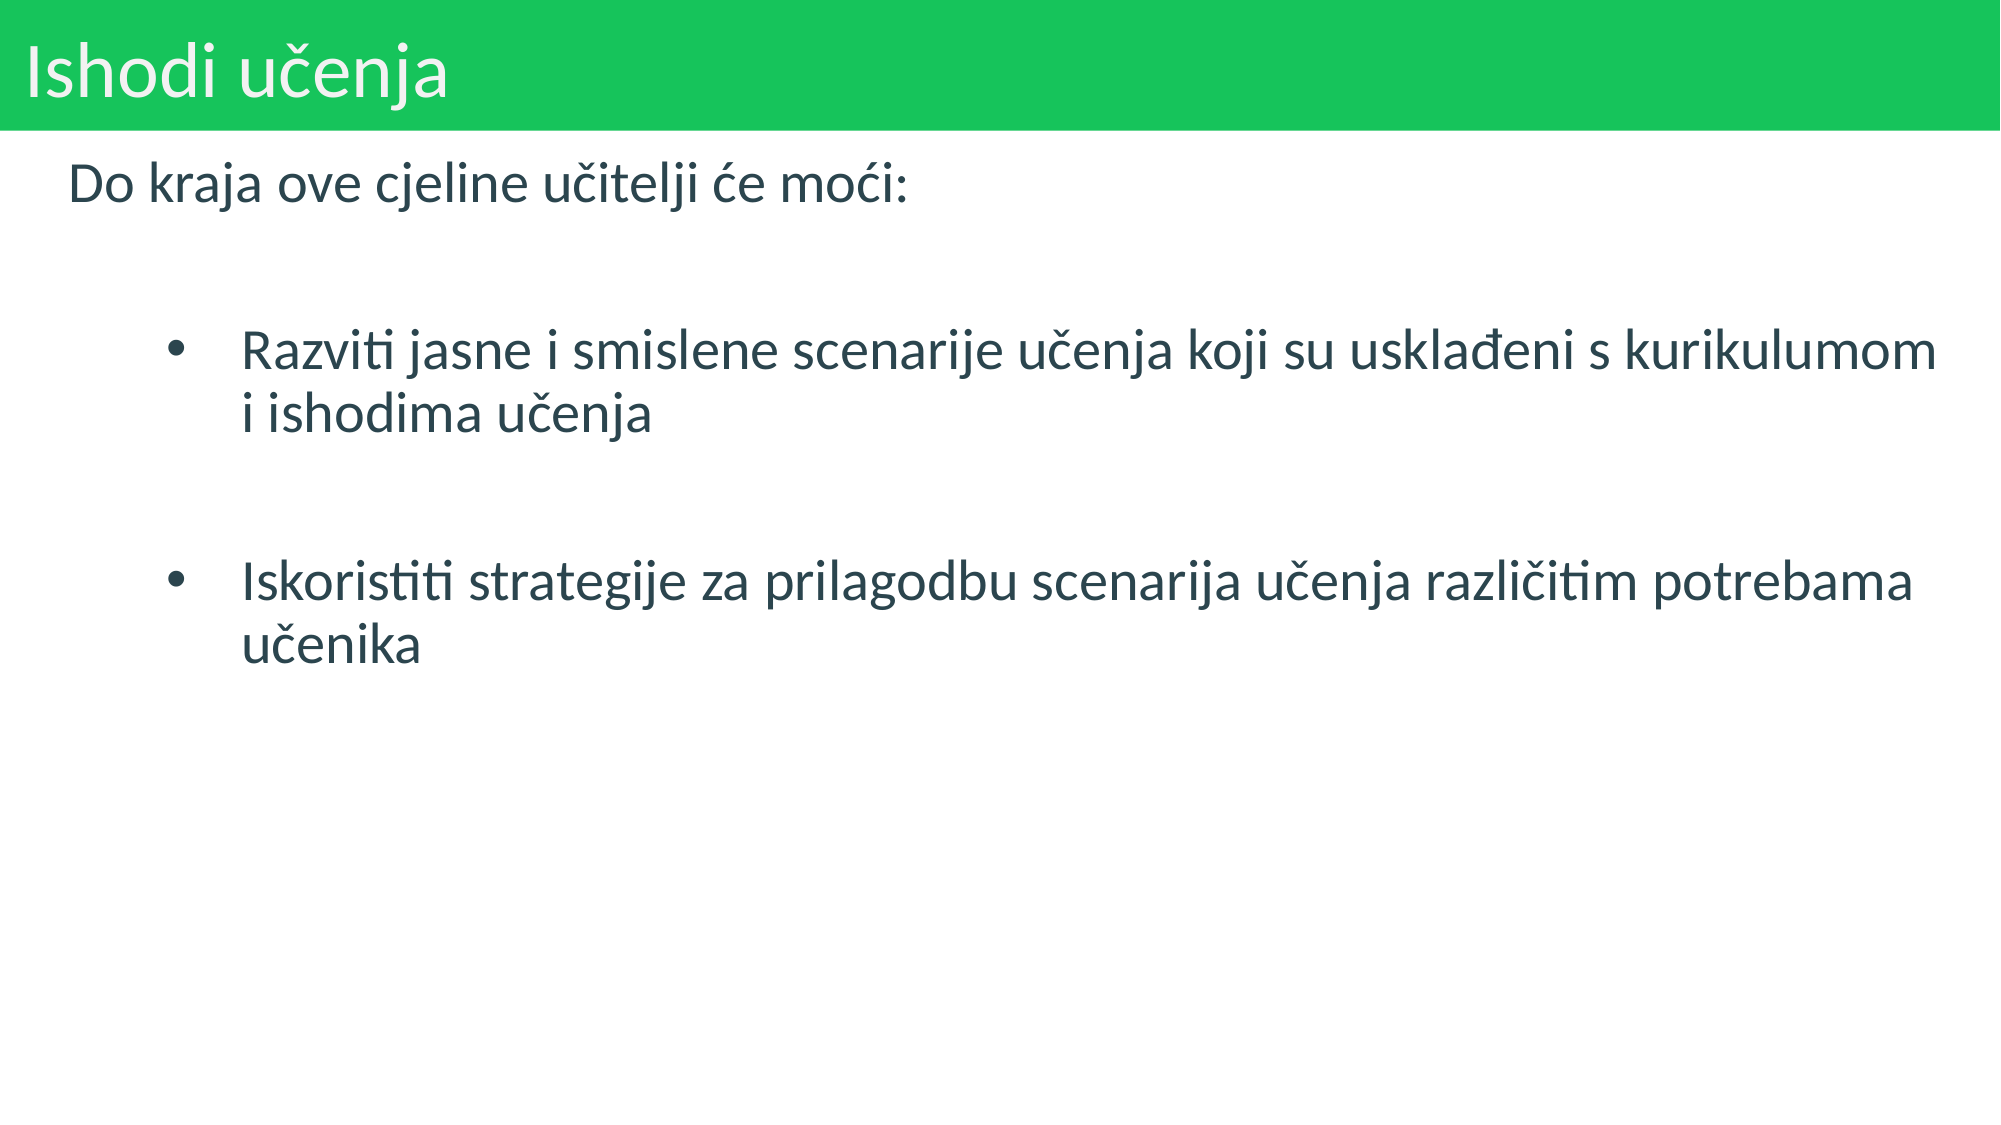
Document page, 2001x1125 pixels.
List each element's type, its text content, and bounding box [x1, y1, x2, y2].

title Ishodi učenja [16, 13, 1976, 131]
list Do kraja ove cjeline učitelji će moći: Razviti jasne i smislene scenarije učenja koji su usklađeni s kurikulumom i ishodima učenja Iskoristiti strategije za prilagodbu scenarija učenja različitim potrebama učenika [16, 144, 1976, 1108]
